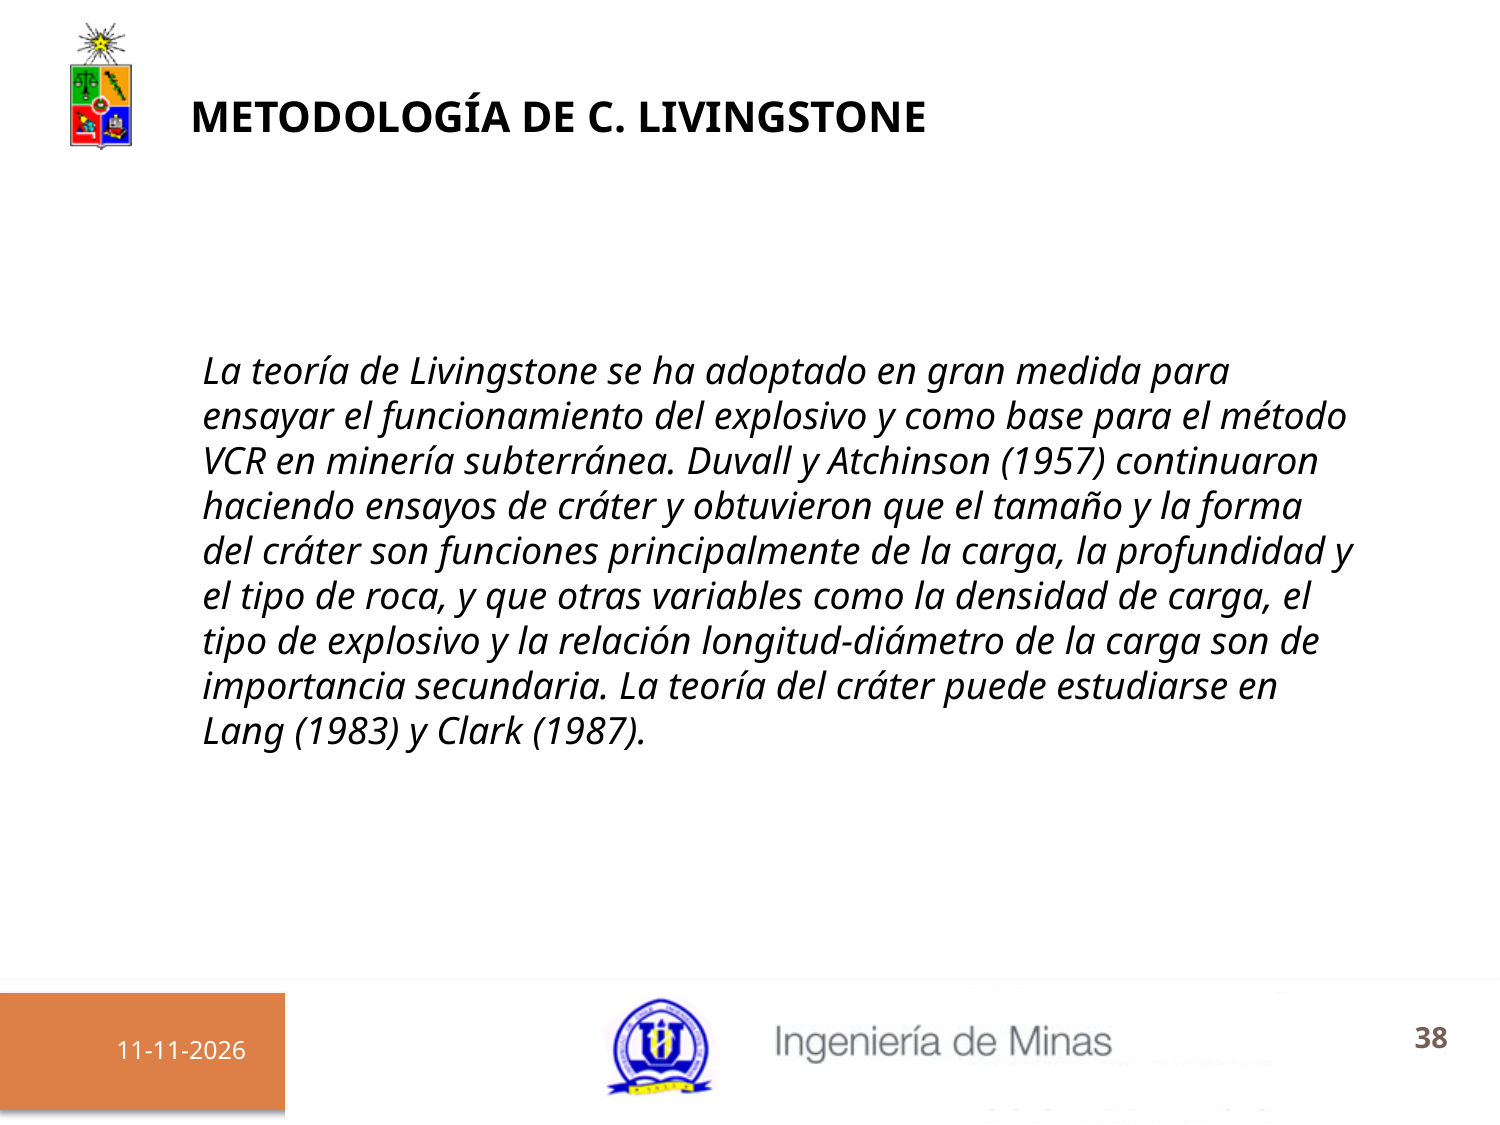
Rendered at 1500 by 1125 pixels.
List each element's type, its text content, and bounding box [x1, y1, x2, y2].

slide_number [12, 995, 279, 1108]
text_box Metodología de c. livingstone [175, 81, 1266, 148]
text_box La teoría de Livingstone se ha adoptado en gran medida para ensayar el funcionamiento del explosivo y como base para el método VCR en minería subterránea. Duvall y Atchinson (1957) continuaron haciendo ensayos de cráter y obtuvieron que el tamaño y la forma del cráter son funciones principalmente de la carga, la profundidad y el tipo de roca, y que otras variables como la densidad de carga, el tipo de explosivo y la relación longitud-diámetro de la carga son de importancia secundaria. La teoría del cráter puede estudiarse en Lang (1983) y Clark (1987). [187, 339, 1371, 760]
picture [285, 980, 1500, 1125]
picture [69, 23, 132, 151]
